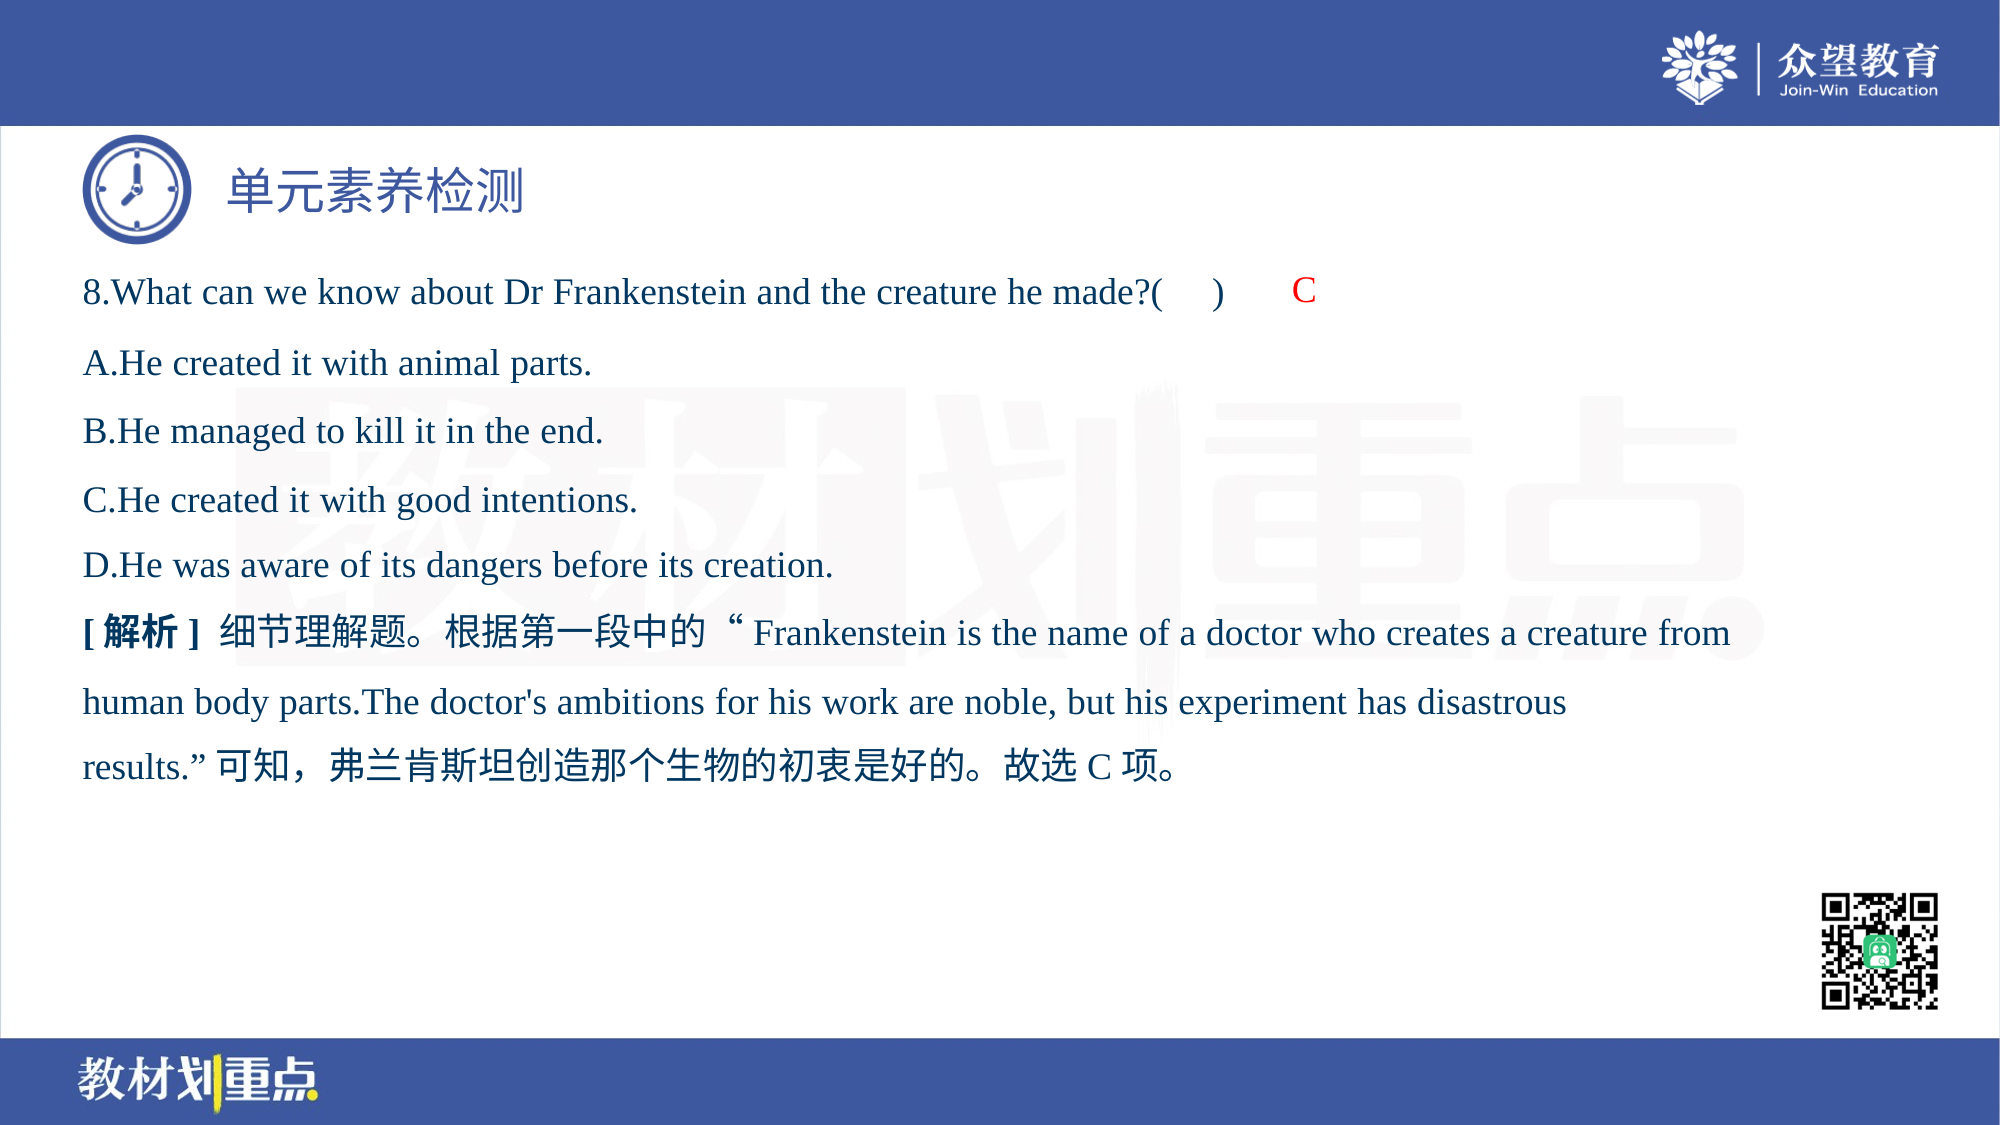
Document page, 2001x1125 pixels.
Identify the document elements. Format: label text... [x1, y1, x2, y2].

text_box A.He created it with animal parts. B.He managed to kill it in the end. C.He created it with good intentions. D.He was aware of its dangers before its creation. [82, 313, 1817, 578]
picture [0, 0, 2000, 1125]
text_box 8.What can we know about Dr Frankenstein and the creature he made?( ) [82, 247, 1817, 306]
text_box C [1278, 245, 1331, 304]
text_box [解析] 细节理解题。根据第一段中的“Frankenstein is the name of a doctor who creates a creature from human body parts.The doctor's ambitions for his work are noble, but his experiment has disastrous results.”可知，弗兰肯斯坦创造那个生物的初衷是好的。故选C项。 [82, 584, 1817, 781]
